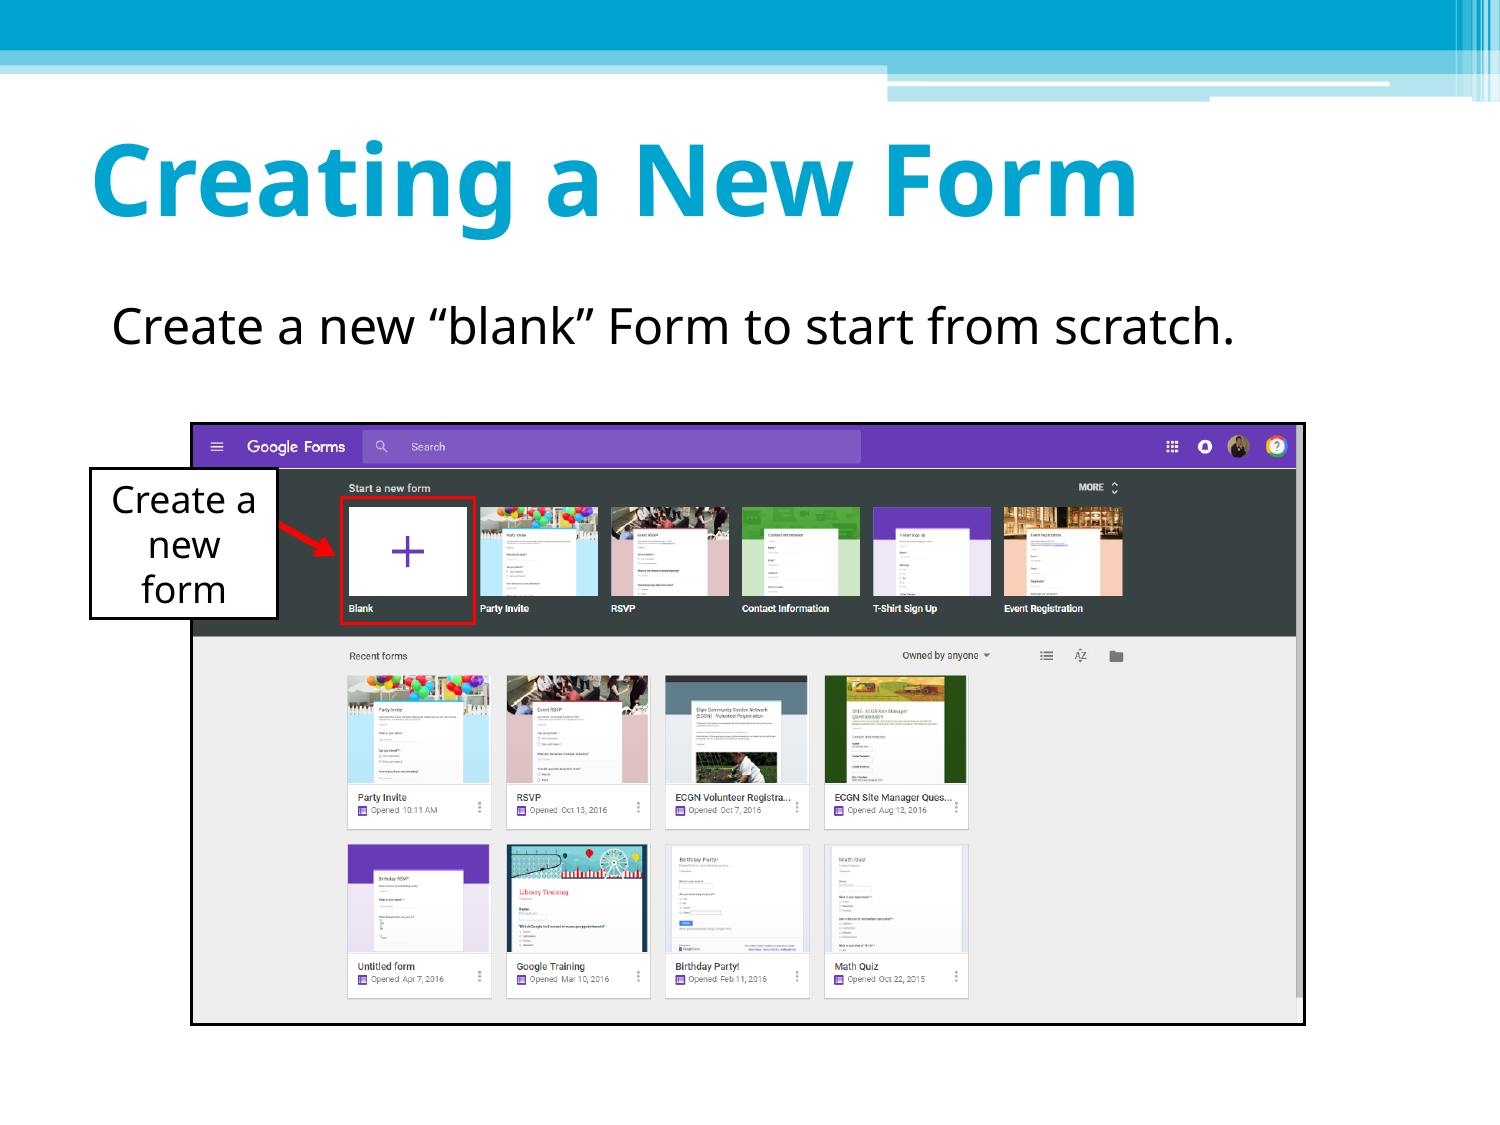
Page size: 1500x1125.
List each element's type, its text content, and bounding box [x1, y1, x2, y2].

title Creating a New Form [75, 90, 1418, 263]
list Create a new “blank” Form to start from scratch. [75, 287, 1418, 425]
picture [192, 424, 1303, 1024]
text_box Create a new form [90, 468, 192, 619]
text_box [222, 493, 336, 556]
